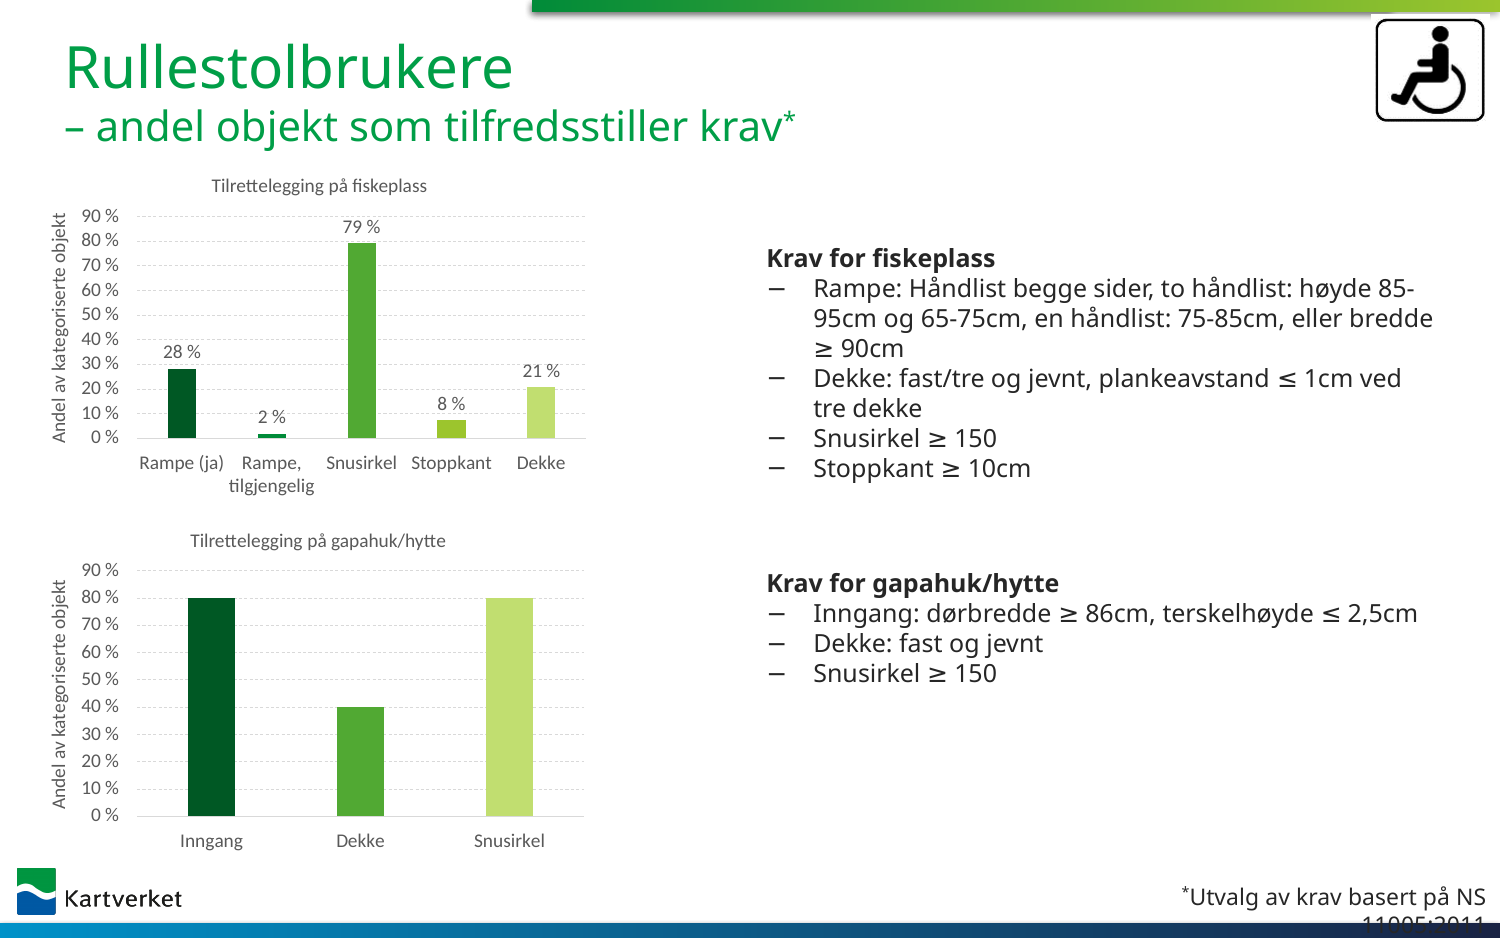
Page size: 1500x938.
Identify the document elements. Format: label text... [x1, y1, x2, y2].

text_box Krav for fiskeplass Rampe: Håndlist begge sider, to håndlist: høyde 85-95cm og 65-75cm, en håndlist: 75-85cm, eller bredde ≥ 90cm Dekke: fast/tre og jevnt, plankeavstand ≤ 1cm ved tre dekke Snusirkel ≥ 150 Stoppkant ≥ 10cm [751, 235, 1452, 490]
text_box Rullestolbrukere – andel objekt som tilfredsstiller krav* [49, 29, 1431, 158]
picture [41, 520, 596, 859]
picture [41, 166, 598, 505]
text_box Krav for gapahuk/hytte Inngang: dørbredde ≥ 86cm, terskelhøyde ≤ 2,5cm Dekke: fast og jevnt Snusirkel ≥ 150 [751, 560, 1452, 695]
picture [1371, 13, 1491, 127]
text_box *Utvalg av krav basert på NS 11005:2011 [1068, 873, 1500, 938]
